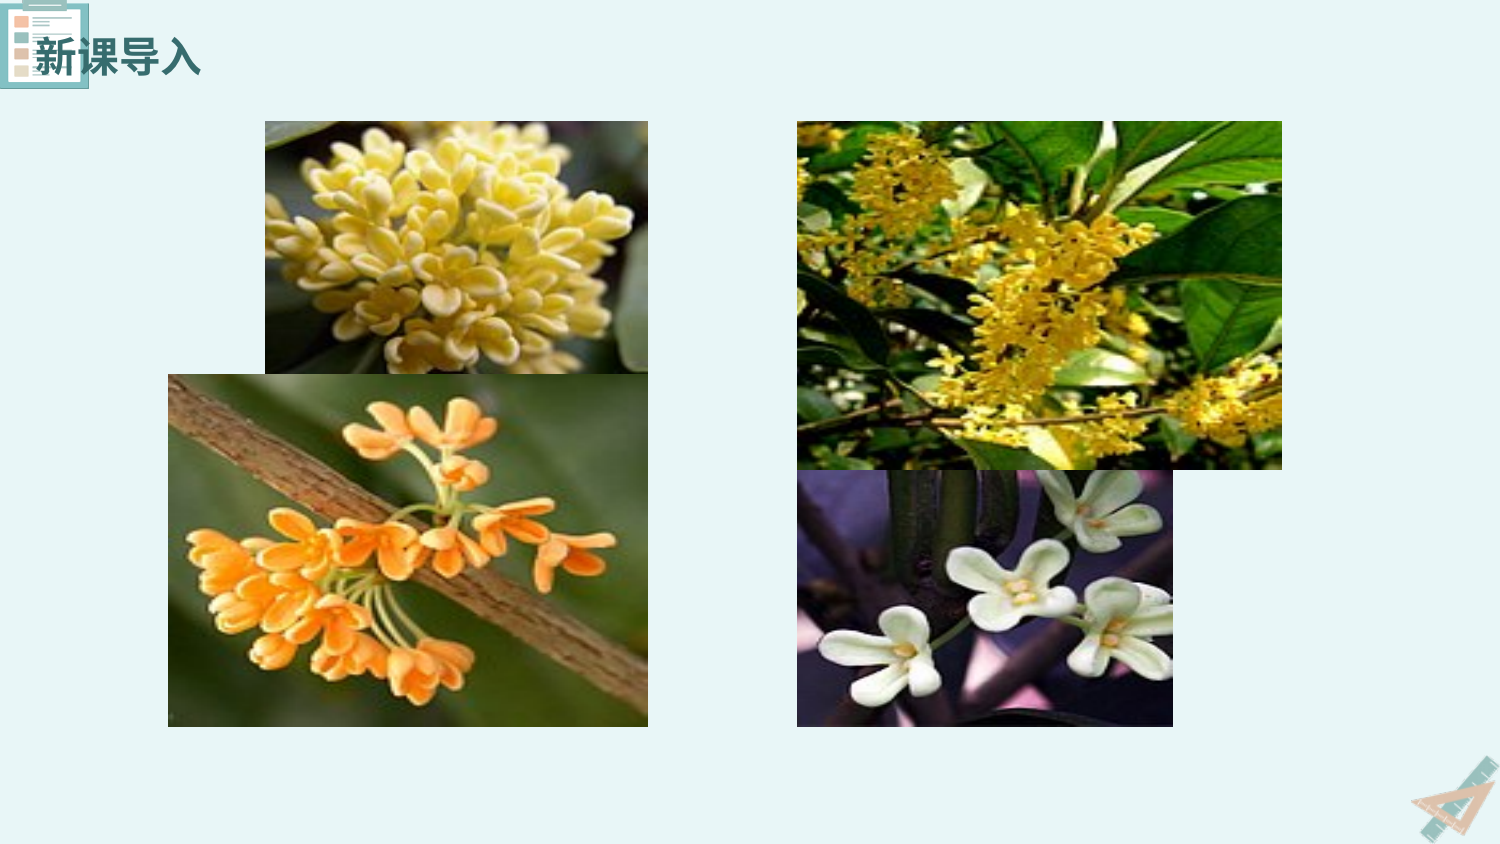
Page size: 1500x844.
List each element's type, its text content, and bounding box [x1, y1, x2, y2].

picture [0, 0, 89, 89]
text_box 新课导入 [89, 25, 261, 87]
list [797, 470, 1173, 727]
picture [797, 121, 1282, 470]
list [265, 121, 648, 374]
picture [1411, 755, 1500, 844]
picture [168, 374, 648, 727]
